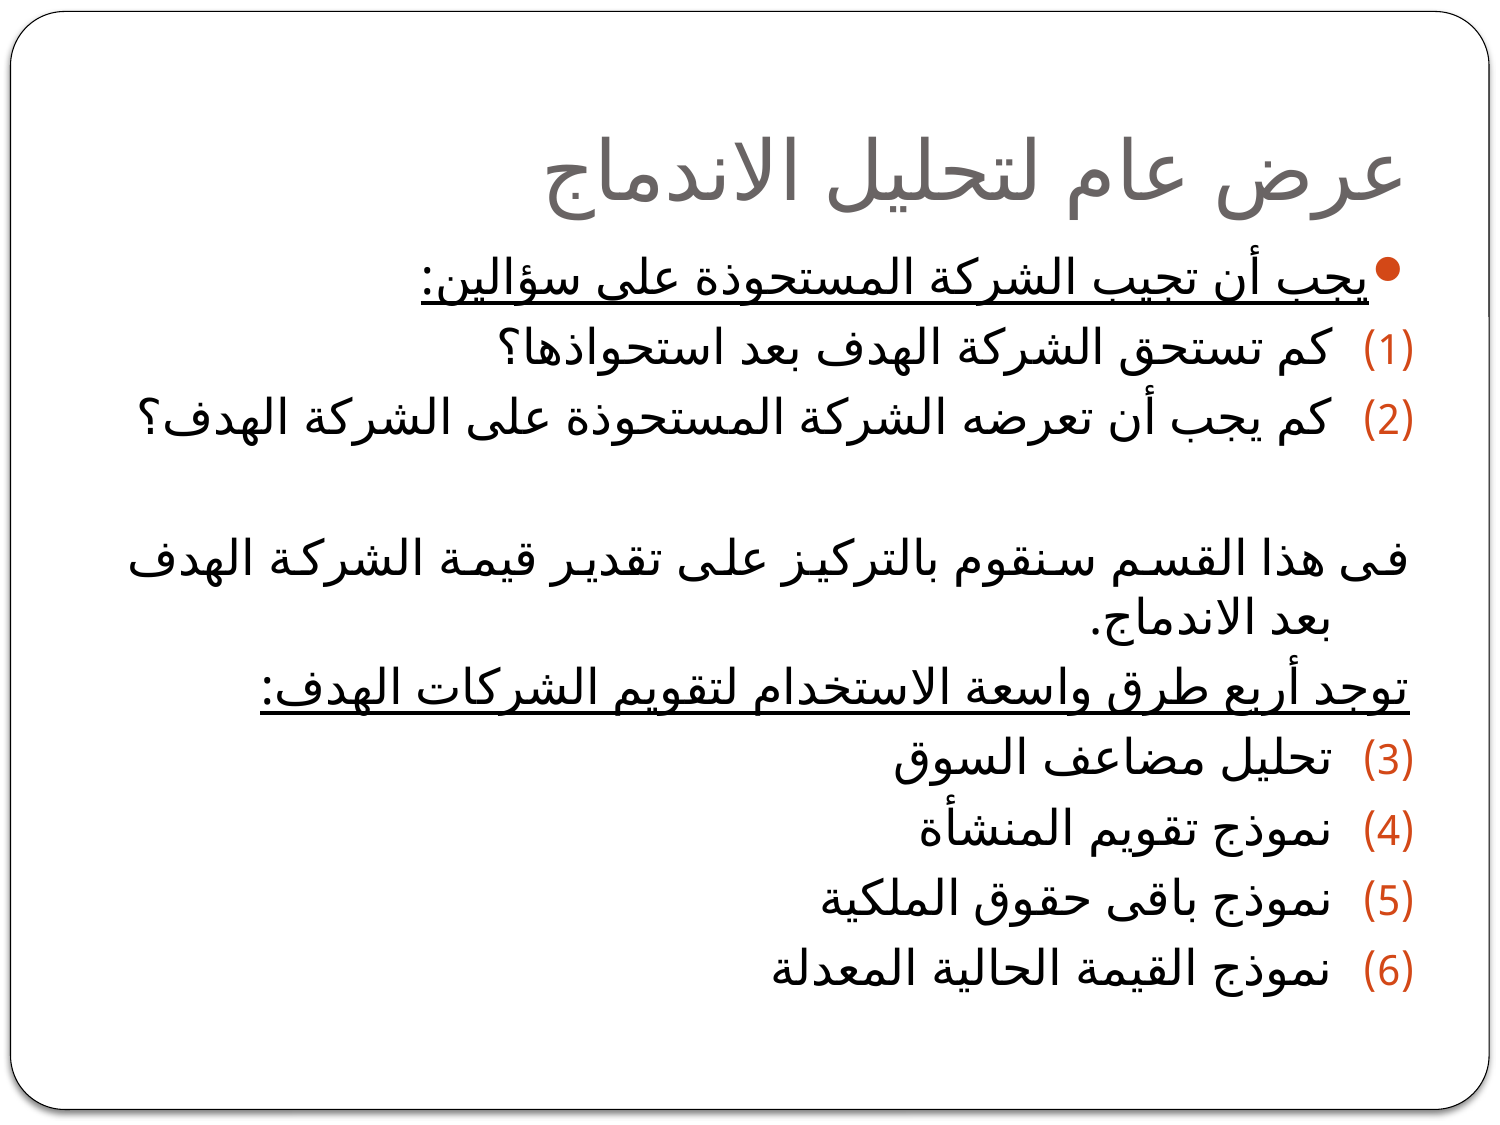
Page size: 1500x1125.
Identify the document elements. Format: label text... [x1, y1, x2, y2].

title عرض عام لتحليل الاندماج [150, 45, 1425, 233]
list يجب أن تجيب الشركة المستحوذة على سؤالين: كم تستحق الشركة الهدف بعد استحواذها؟ كم يجب أن تعرضه الشركة المستحوذة على الشركة الهدف؟ فى هذا القسم سنقوم بالتركيز على تقدير قيمة الشركة الهدف بعد الاندماج. توجد أربع طرق واسعة الاستخدام لتقويم الشركات الهدف: تحليل مضاعف السوق نموذج تقويم المنشأة نموذج باقى حقوق الملكية نموذج القيمة الحالية المعدلة [112, 237, 1425, 1025]
